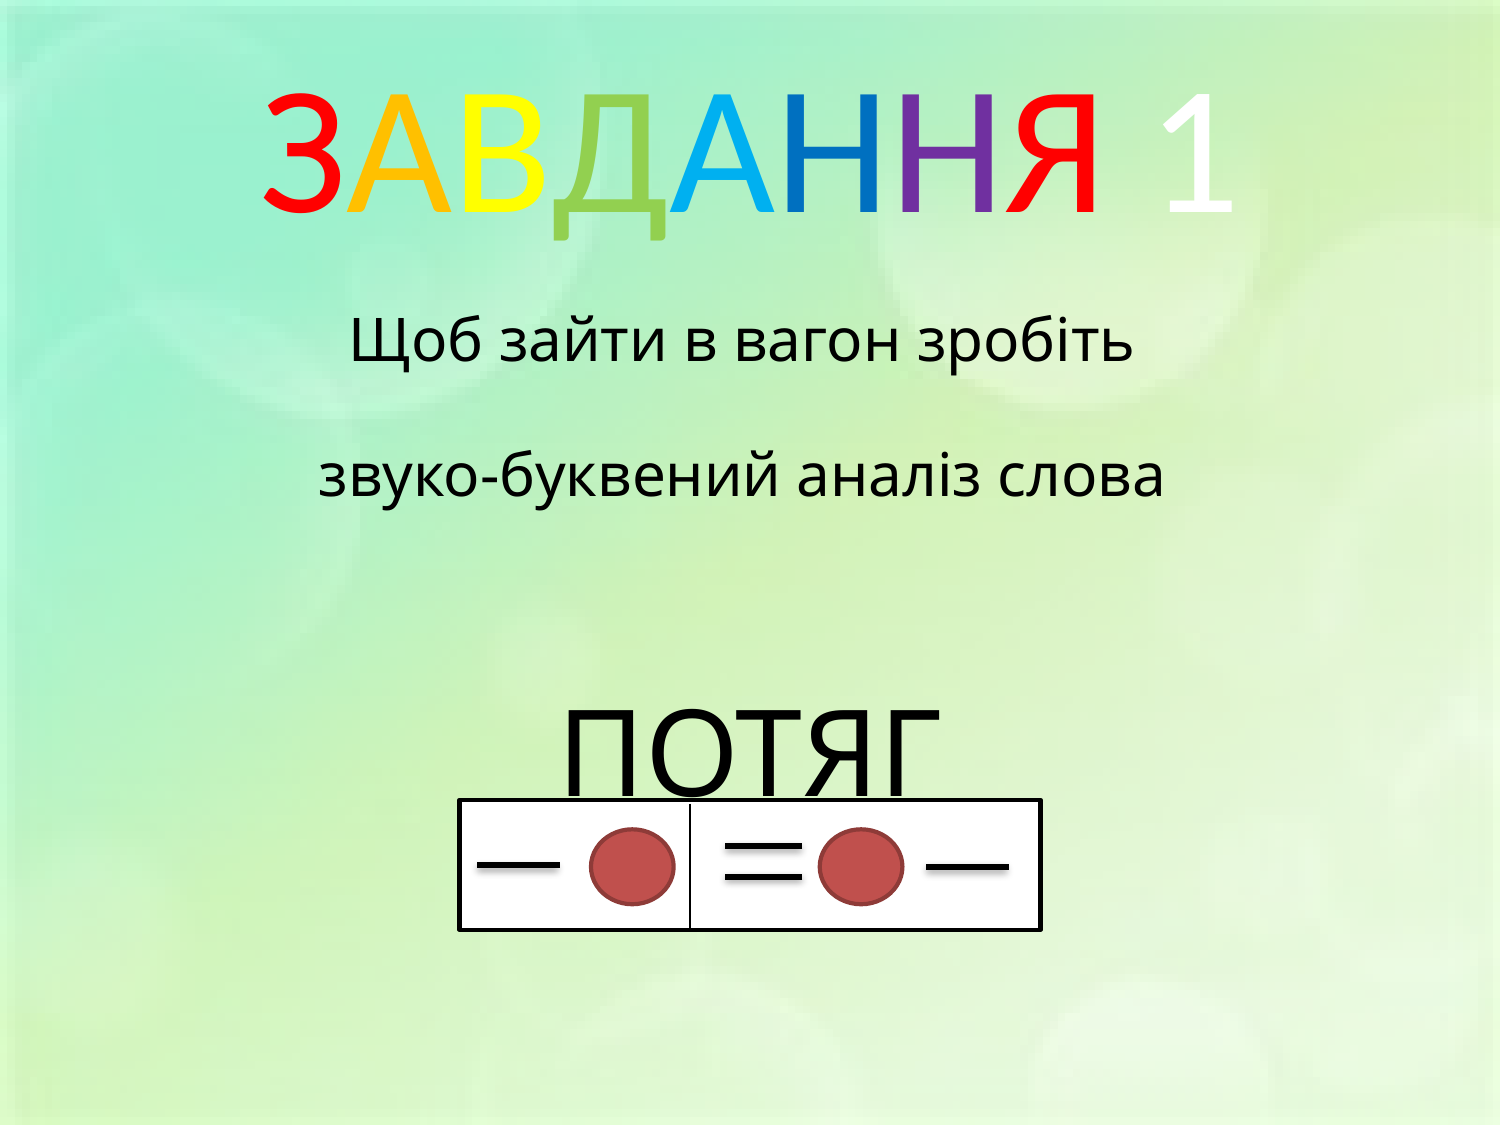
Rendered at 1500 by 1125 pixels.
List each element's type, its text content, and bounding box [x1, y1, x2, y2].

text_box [459, 799, 1041, 931]
title ЗАВДАННЯ 1 [75, 45, 1425, 233]
list Щоб зайти в вагон зробіть звуко-буквений аналіз слова ПОТЯГ [64, 243, 1436, 835]
